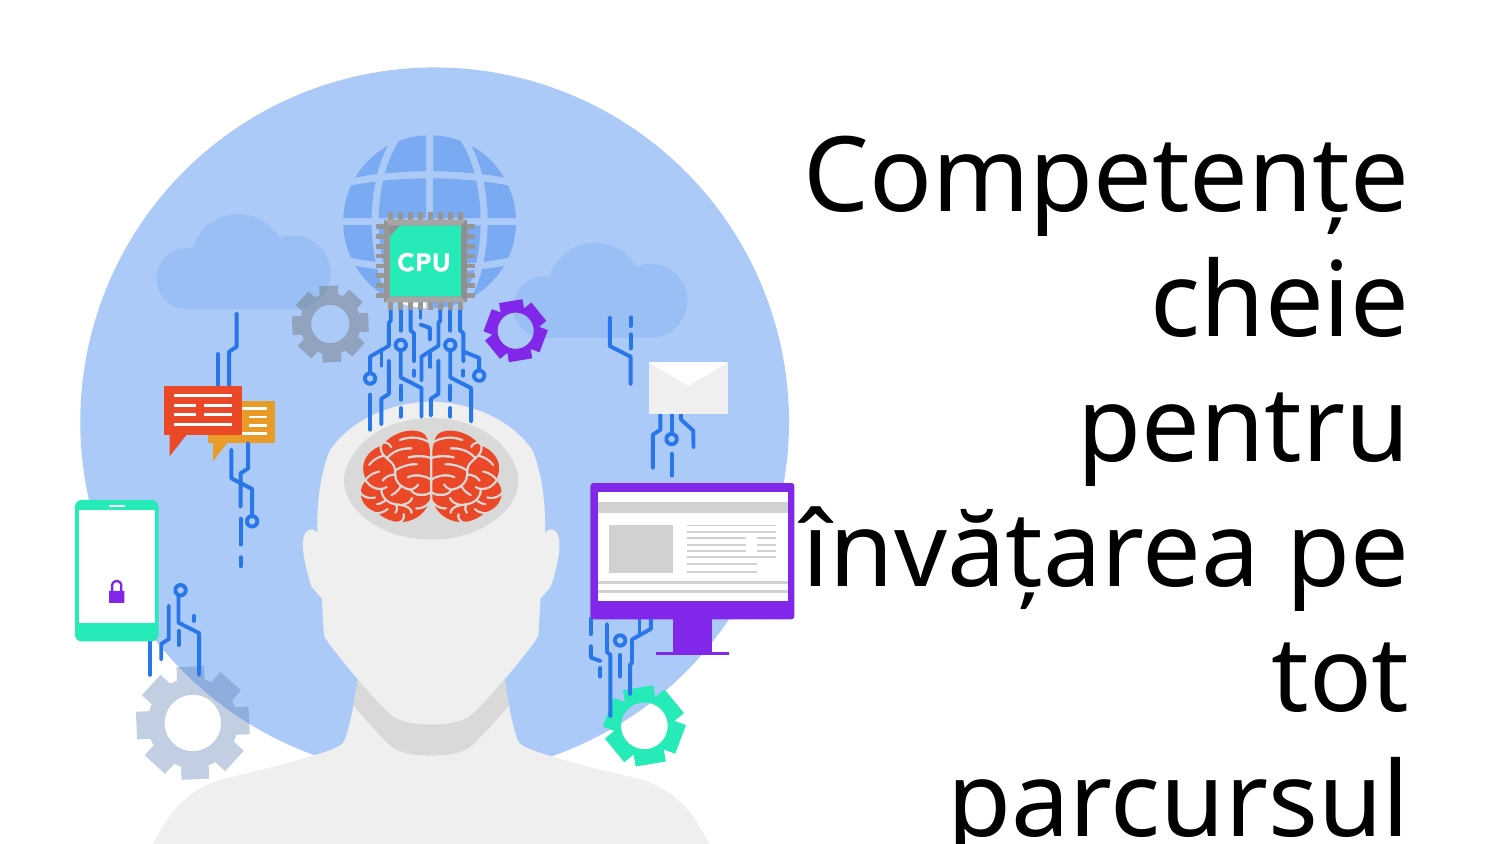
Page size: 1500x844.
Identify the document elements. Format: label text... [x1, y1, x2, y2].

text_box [74, 67, 795, 844]
title Competențe cheie pentru învățarea pe tot parcursul vieții [799, 92, 1425, 752]
